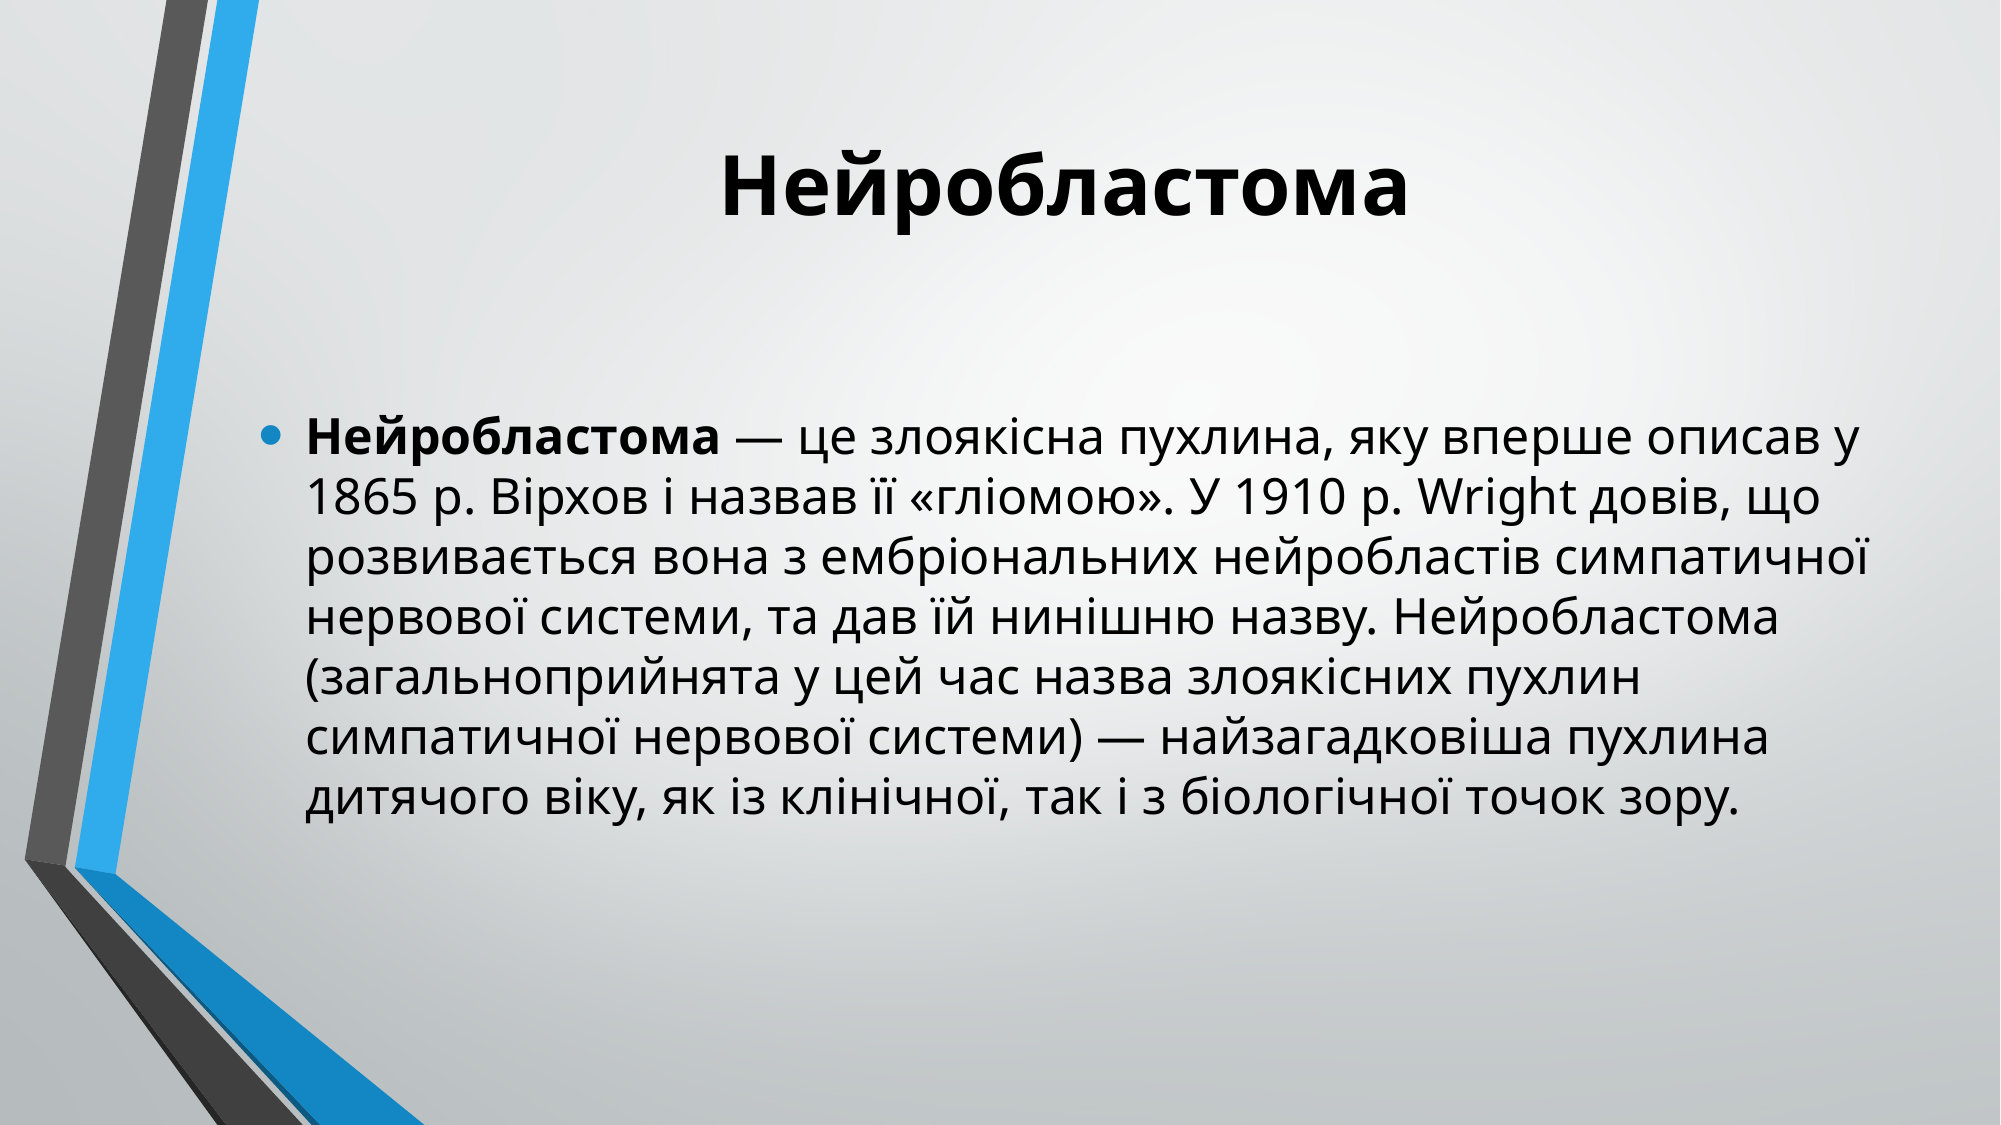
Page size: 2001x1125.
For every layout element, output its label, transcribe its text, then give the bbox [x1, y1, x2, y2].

list Нейробластома — це злоякісна пухлина, яку вперше описав у 1865 р. Вірхов і назвав її «гліомою». У 1910 р. Wright довів, що розвивається вона з ембріональних нейробластів симпатичної нервової системи, та дав їй нинішню назву. Нейробластома (загальноприйнята у цей час назва злоякісних пухлин симпатичної нервової системи) — найзагадковіша пухлина дитячого віку, як із клінічної, так і з біологічної точок зору. [243, 278, 1887, 950]
title Нейробластома [243, 112, 1887, 252]
